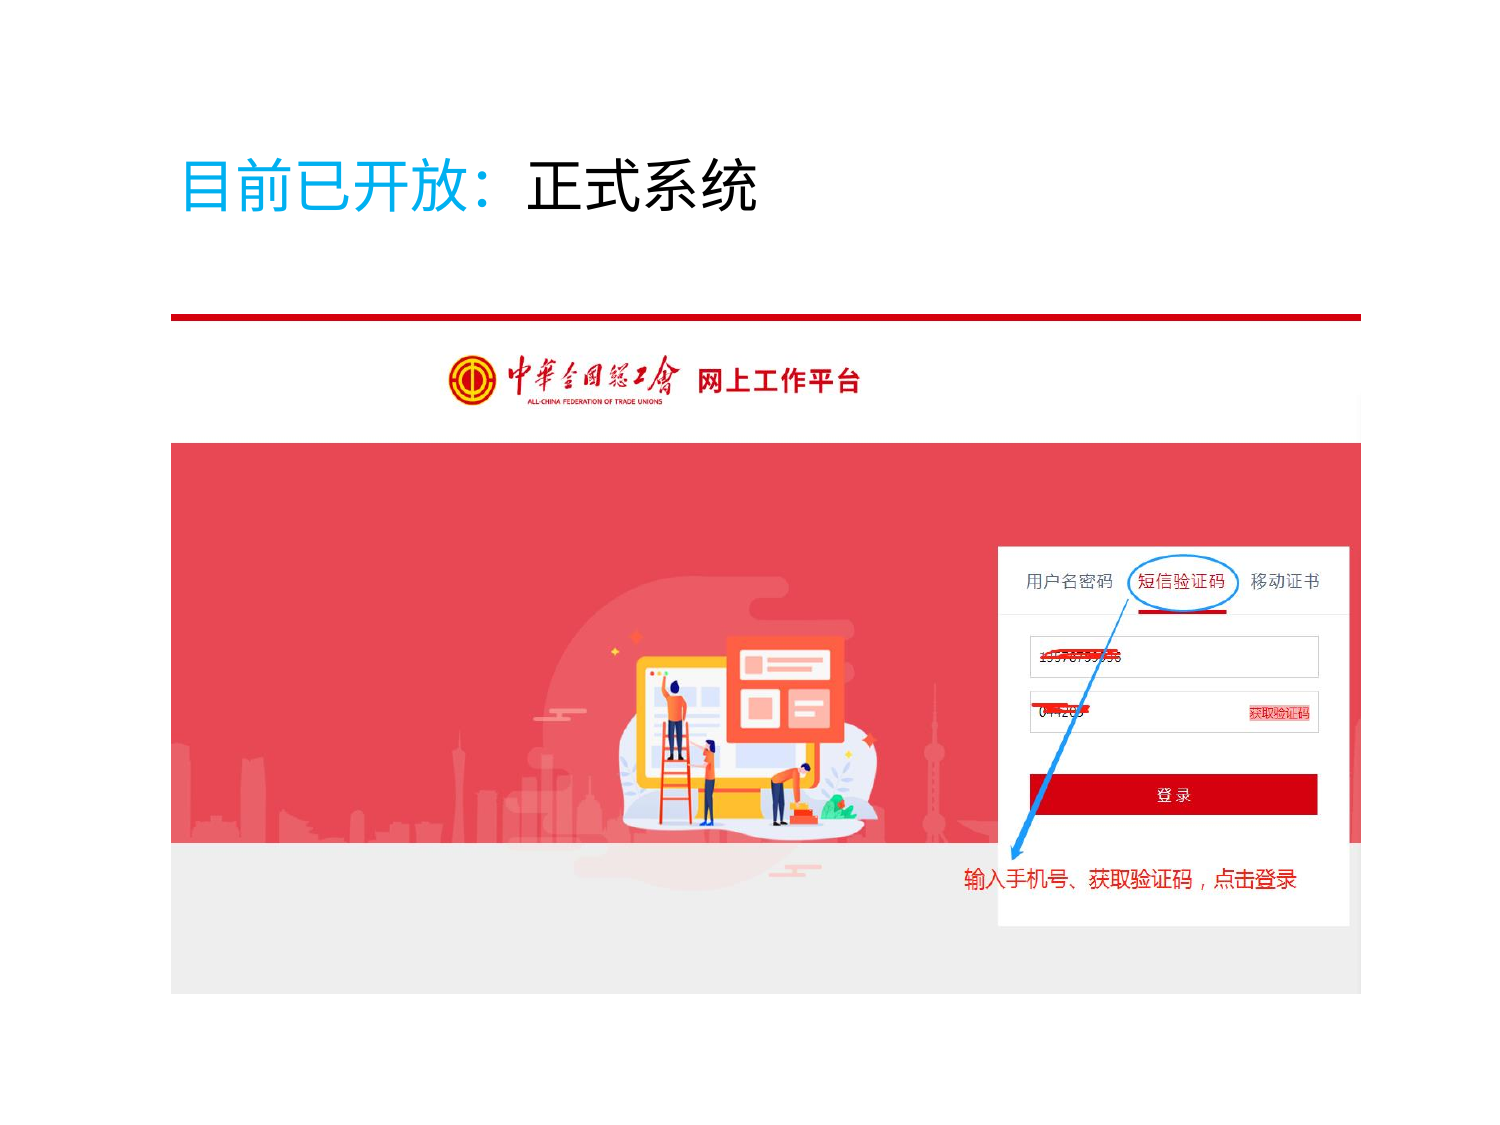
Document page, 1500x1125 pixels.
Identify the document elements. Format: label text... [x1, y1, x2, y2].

title 目前已开放：正式系统 [135, 65, 1365, 296]
picture [171, 314, 1361, 994]
